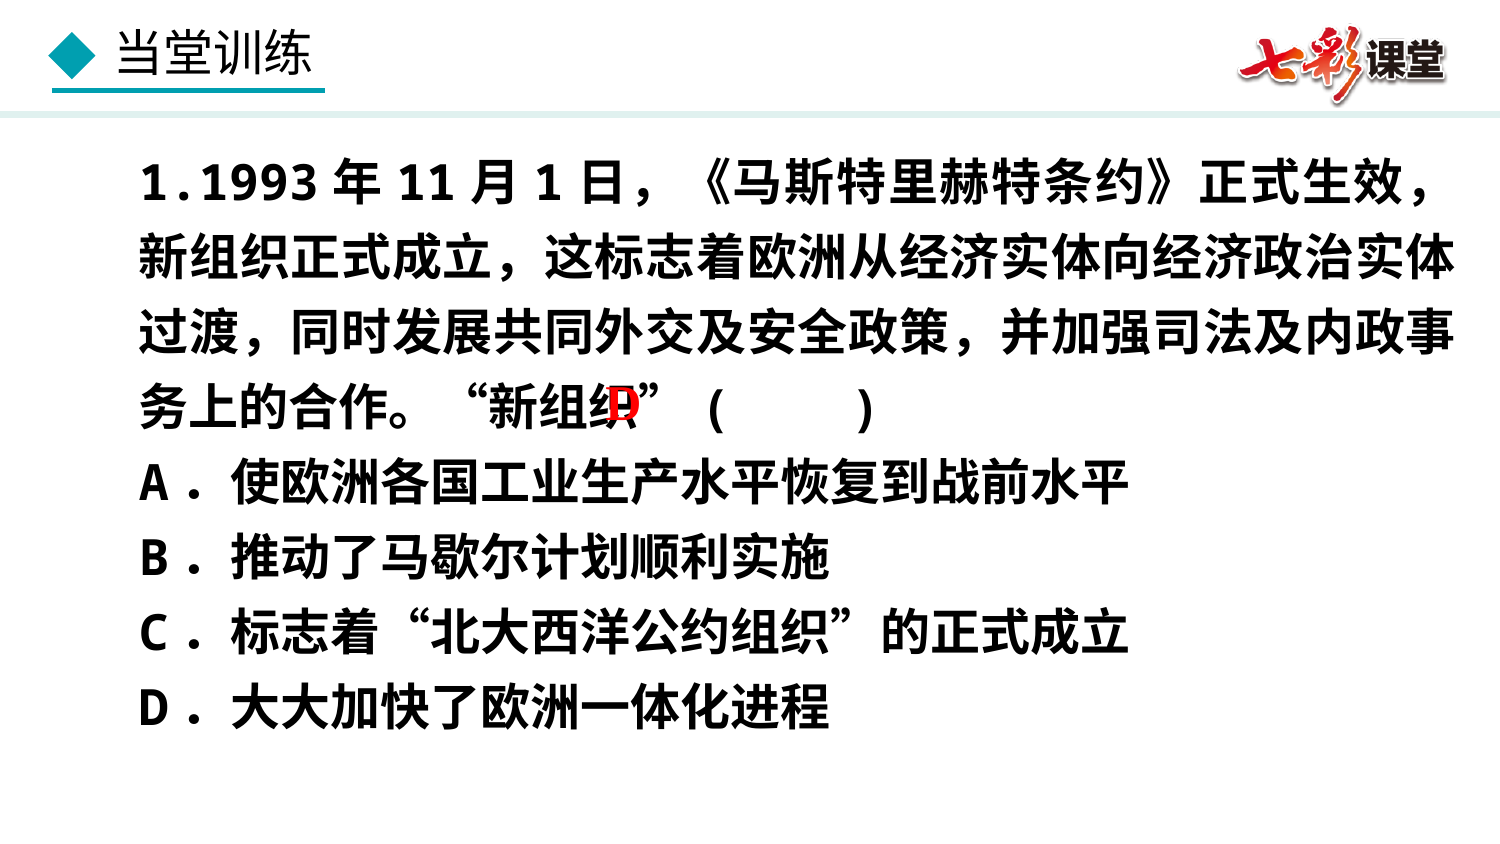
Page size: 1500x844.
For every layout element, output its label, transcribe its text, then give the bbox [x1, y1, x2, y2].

text_box 1.1993年11月1日，《马斯特里赫特条约》正式生效，新组织正式成立，这标志着欧洲从经济实体向经济政治实体过渡，同时发展共同外交及安全政策，并加强司法及内政事务上的合作。“新组织”( ) A．使欧洲各国工业生产水平恢复到战前水平 B．推动了马歇尔计划顺利实施 C．标志着“北大西洋公约组织”的正式成立 D．大大加快了欧洲一体化进程 [123, 128, 1471, 621]
text_box D [590, 362, 667, 438]
picture [1234, 20, 1451, 108]
